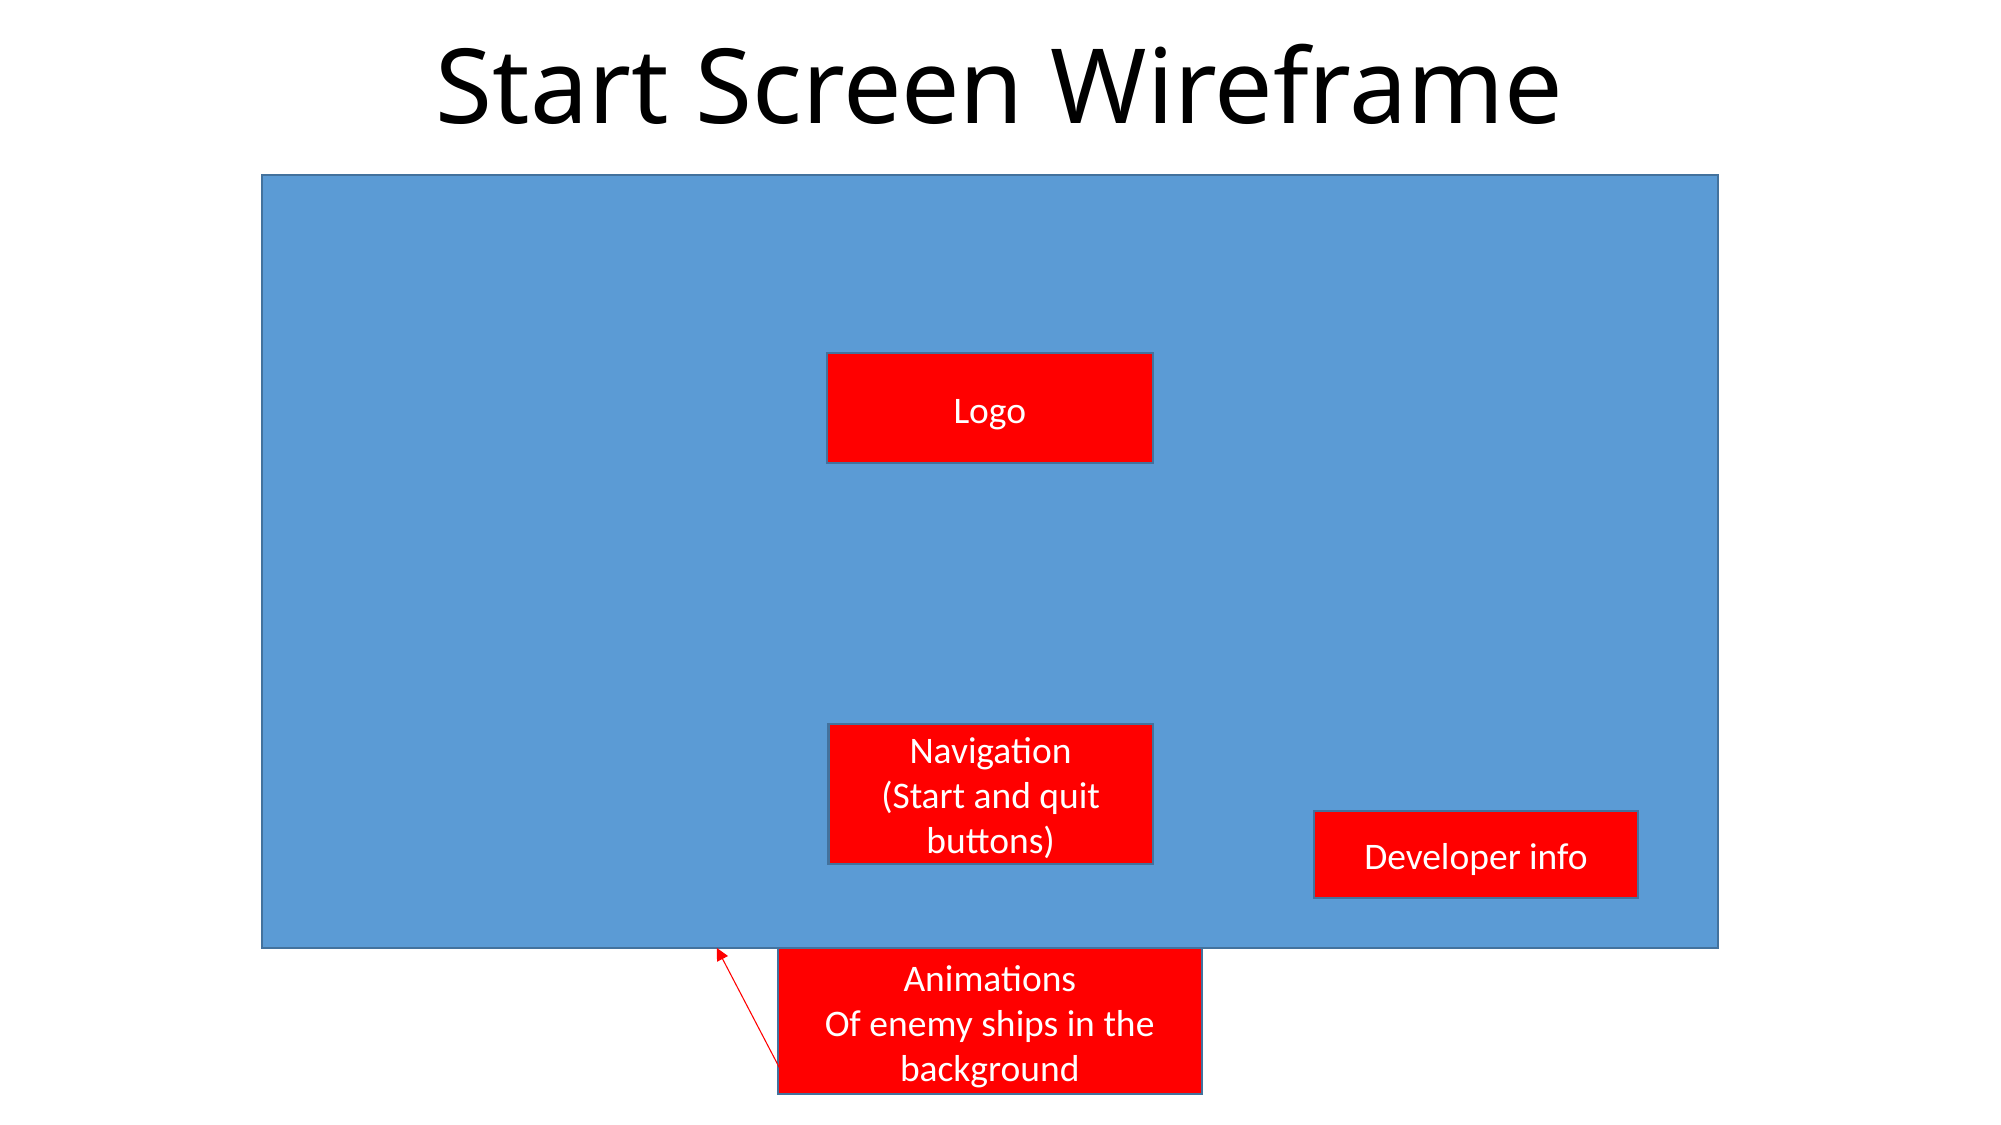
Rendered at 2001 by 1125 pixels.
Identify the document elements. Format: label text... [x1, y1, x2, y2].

text_box Logo [826, 352, 1154, 464]
text_box Navigation (Start and quit buttons) [827, 723, 1154, 865]
text_box Animations Of enemy ships in the background [777, 947, 1203, 1095]
title Start Screen Wireframe [414, 0, 1586, 154]
text_box [261, 174, 1719, 949]
text_box Developer info [1313, 810, 1639, 899]
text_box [716, 947, 782, 1072]
